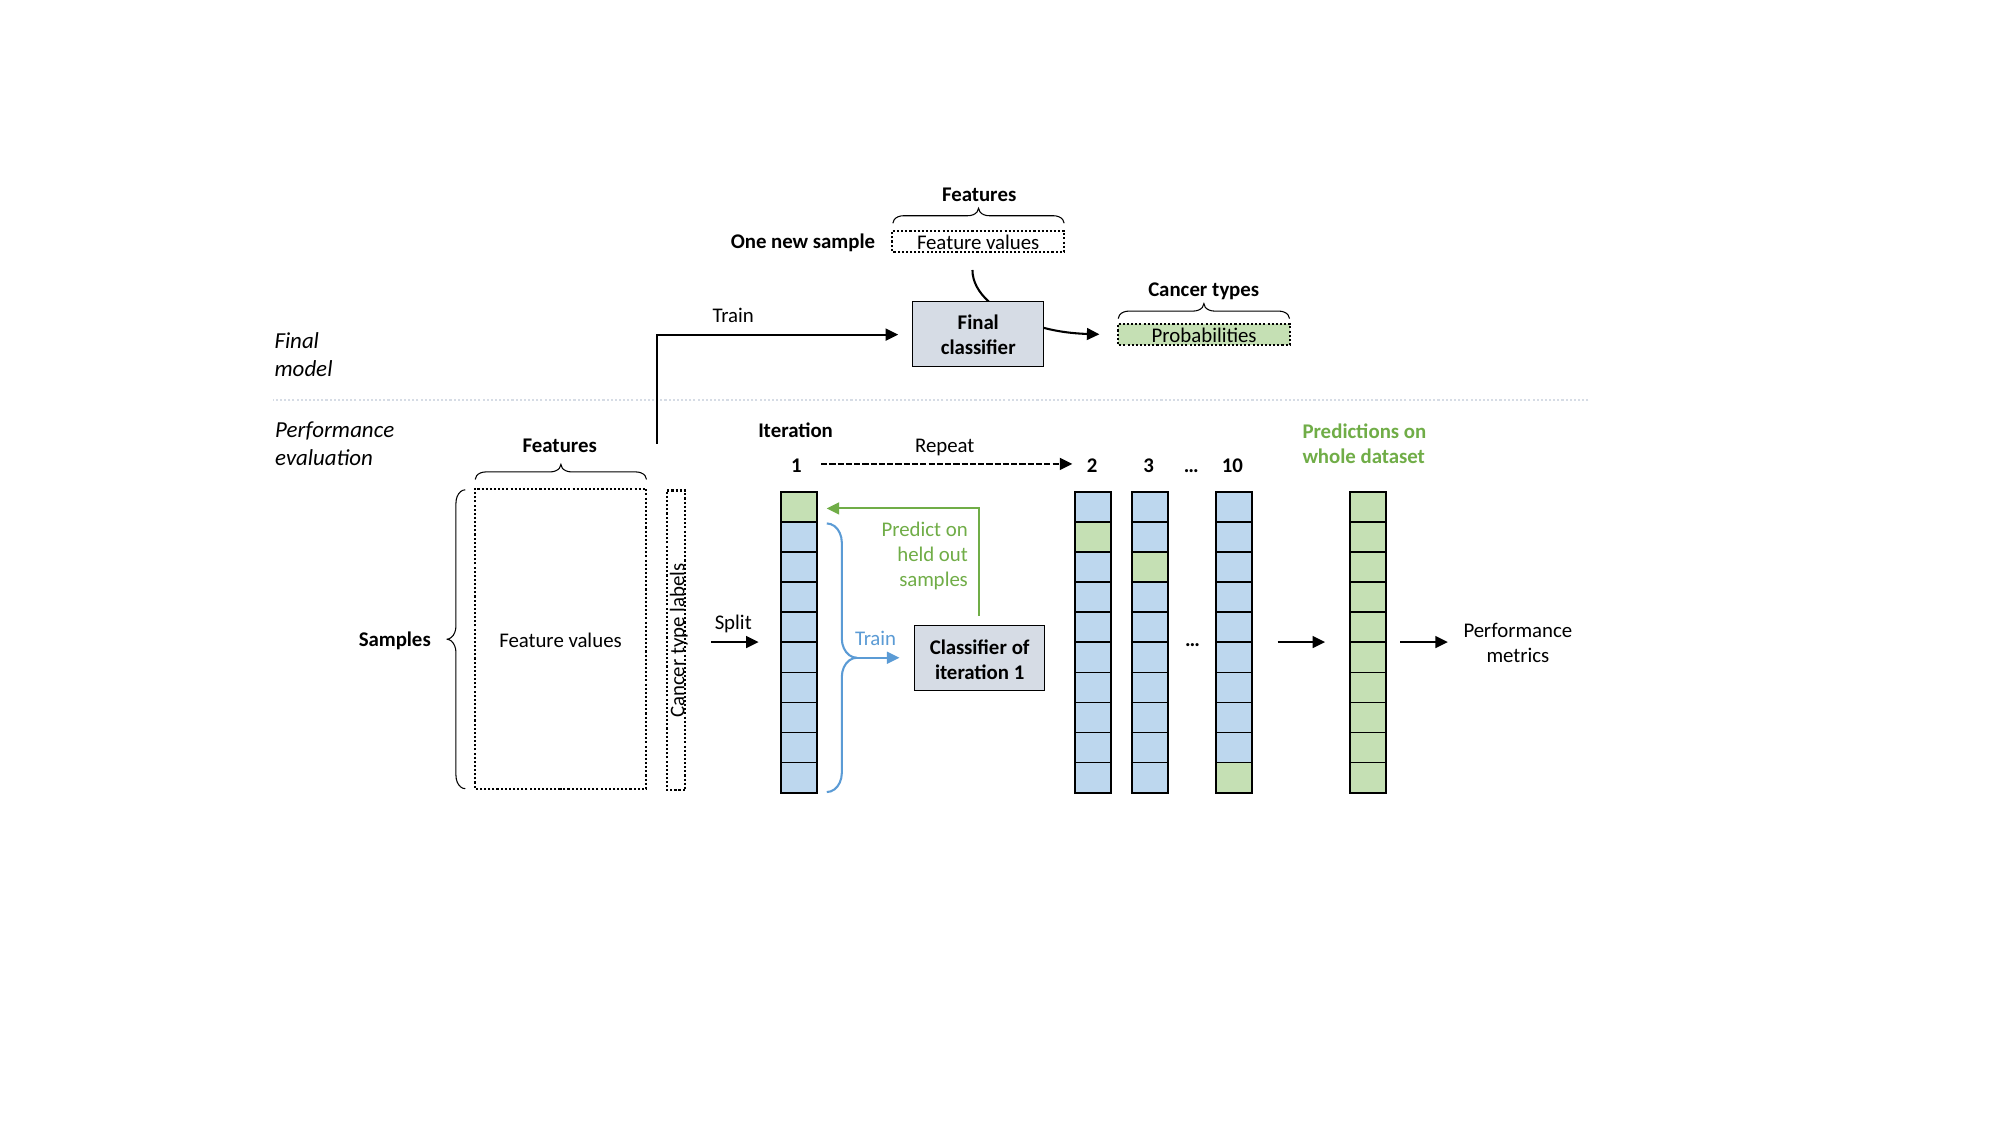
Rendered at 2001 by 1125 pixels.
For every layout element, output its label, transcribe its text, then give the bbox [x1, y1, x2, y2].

table_cell [1217, 643, 1251, 672]
text_box Cancer type labels [666, 489, 686, 791]
text_box [892, 206, 1065, 224]
table_cell [782, 703, 816, 732]
table_cell [1217, 613, 1251, 641]
table_cell [1133, 613, 1167, 641]
table_cell [1351, 733, 1385, 762]
table_cell [1076, 763, 1110, 792]
text_box Train [840, 617, 912, 658]
table_cell [1133, 583, 1167, 611]
table_cell [1351, 613, 1385, 641]
table_cell [782, 523, 816, 551]
text_box Probabilities [1117, 323, 1291, 346]
table_cell [1076, 583, 1110, 611]
text_box [474, 462, 648, 480]
table_cell [1133, 703, 1167, 732]
table_cell [782, 613, 816, 641]
table_cell [1351, 553, 1385, 581]
table_header [1217, 493, 1251, 521]
table_cell [1133, 733, 1167, 762]
text_box Iteration [743, 409, 849, 450]
table_cell [1351, 673, 1385, 702]
text_box … [1170, 618, 1212, 658]
table_cell [1217, 703, 1251, 732]
text_box Split [699, 601, 767, 642]
text_box 2 [1072, 444, 1114, 484]
text_box Performance metrics [1448, 609, 1587, 674]
text_box Performance evaluation [260, 407, 410, 478]
text_box Samples [343, 618, 446, 658]
table_cell [1351, 523, 1385, 551]
text_box Feature values [891, 230, 1065, 253]
table_cell [1351, 643, 1385, 672]
table_cell [1133, 643, 1167, 672]
table_cell [1133, 763, 1167, 792]
table_header [1351, 493, 1385, 521]
table_cell [1217, 553, 1251, 581]
text_box Feature values [474, 488, 647, 790]
table_cell [1076, 703, 1110, 732]
table_cell [1076, 643, 1110, 672]
table_cell [1217, 523, 1251, 551]
table_cell [782, 583, 816, 611]
text_box One new sample [716, 220, 891, 261]
table_cell [1133, 673, 1167, 702]
table_cell [782, 553, 816, 581]
text_box Classifier of iteration 1 [914, 625, 1045, 691]
table_cell [1076, 733, 1110, 762]
table_cell [1217, 583, 1251, 611]
text_box Repeat [900, 424, 990, 463]
text_box [826, 522, 857, 793]
table_cell [1351, 763, 1385, 792]
table_cell [782, 643, 816, 672]
text_box … [1168, 443, 1211, 484]
text_box Final model [259, 318, 348, 389]
table_cell [1076, 673, 1110, 702]
table_cell [1217, 673, 1251, 702]
text_box Cancer types [1133, 268, 1275, 309]
table_cell [782, 733, 816, 762]
table_cell [1217, 733, 1251, 762]
table_cell [1217, 763, 1251, 792]
table_cell [1133, 523, 1167, 551]
table_cell [1076, 553, 1110, 581]
text_box 3 [1128, 444, 1168, 484]
table_cell [1133, 553, 1167, 581]
table_header [1133, 493, 1167, 521]
table_cell [782, 763, 816, 792]
table_cell [1076, 523, 1110, 551]
text_box Train [697, 294, 769, 334]
text_box [1117, 302, 1291, 319]
table_header [1076, 493, 1110, 521]
table_cell [1351, 703, 1385, 732]
text_box 1 [776, 450, 818, 484]
text_box Features [927, 172, 1032, 213]
text_box 10 [1211, 444, 1259, 484]
text_box Features [507, 424, 612, 465]
table_cell [1076, 613, 1110, 641]
table_header [782, 493, 816, 521]
text_box Final classifier [912, 301, 1044, 367]
text_box Predictions on whole dataset [1287, 409, 1447, 475]
text_box Predict on held out samples [866, 509, 978, 599]
table_cell [782, 673, 816, 702]
text_box [446, 489, 466, 790]
text_box [971, 269, 1100, 341]
table_cell [1351, 583, 1385, 611]
